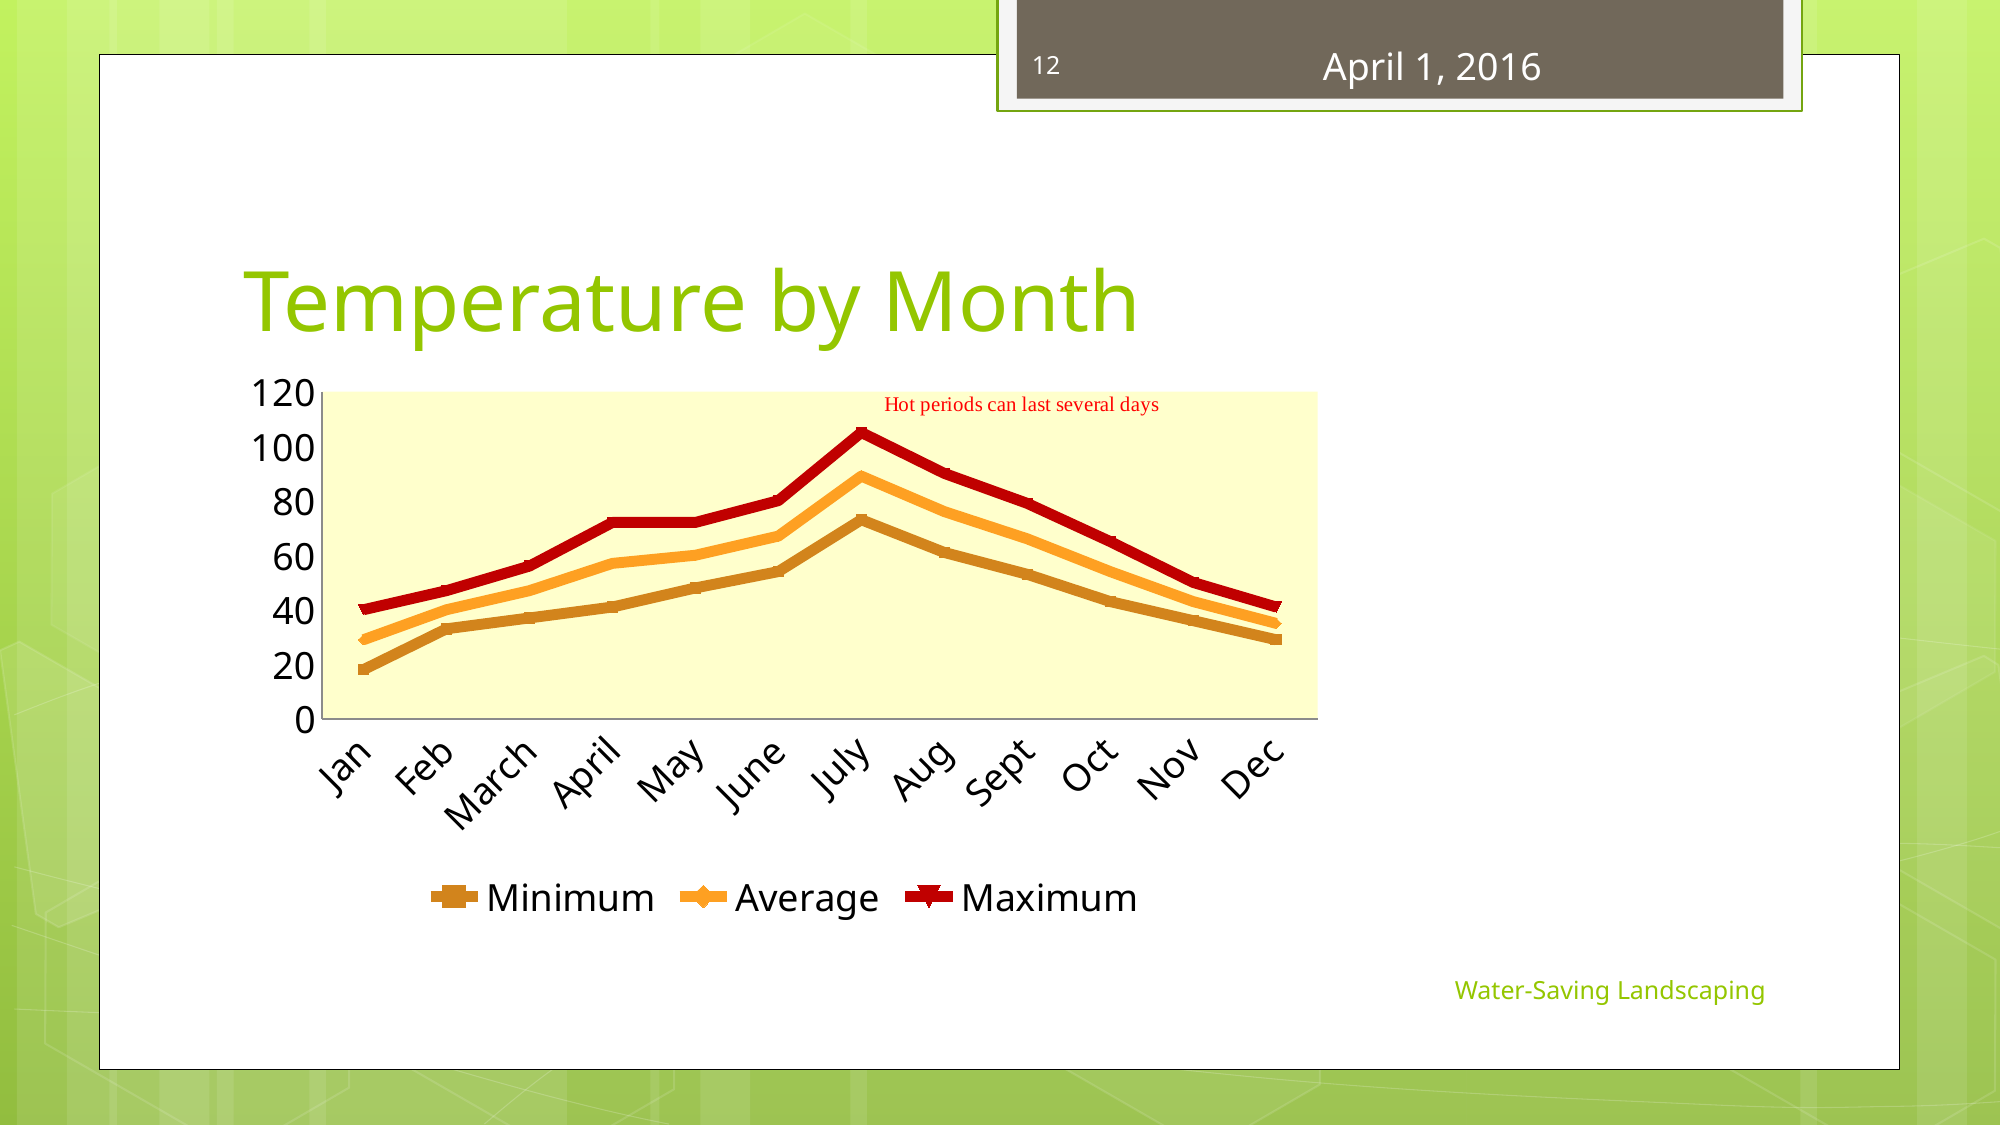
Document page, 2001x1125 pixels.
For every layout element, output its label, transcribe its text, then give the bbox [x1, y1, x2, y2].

slide_number 12 [1016, 36, 1309, 97]
chart [227, 354, 1341, 931]
title Temperature by Month [228, 168, 1765, 357]
footer Water-Saving Landscaping [1015, 960, 1782, 1020]
